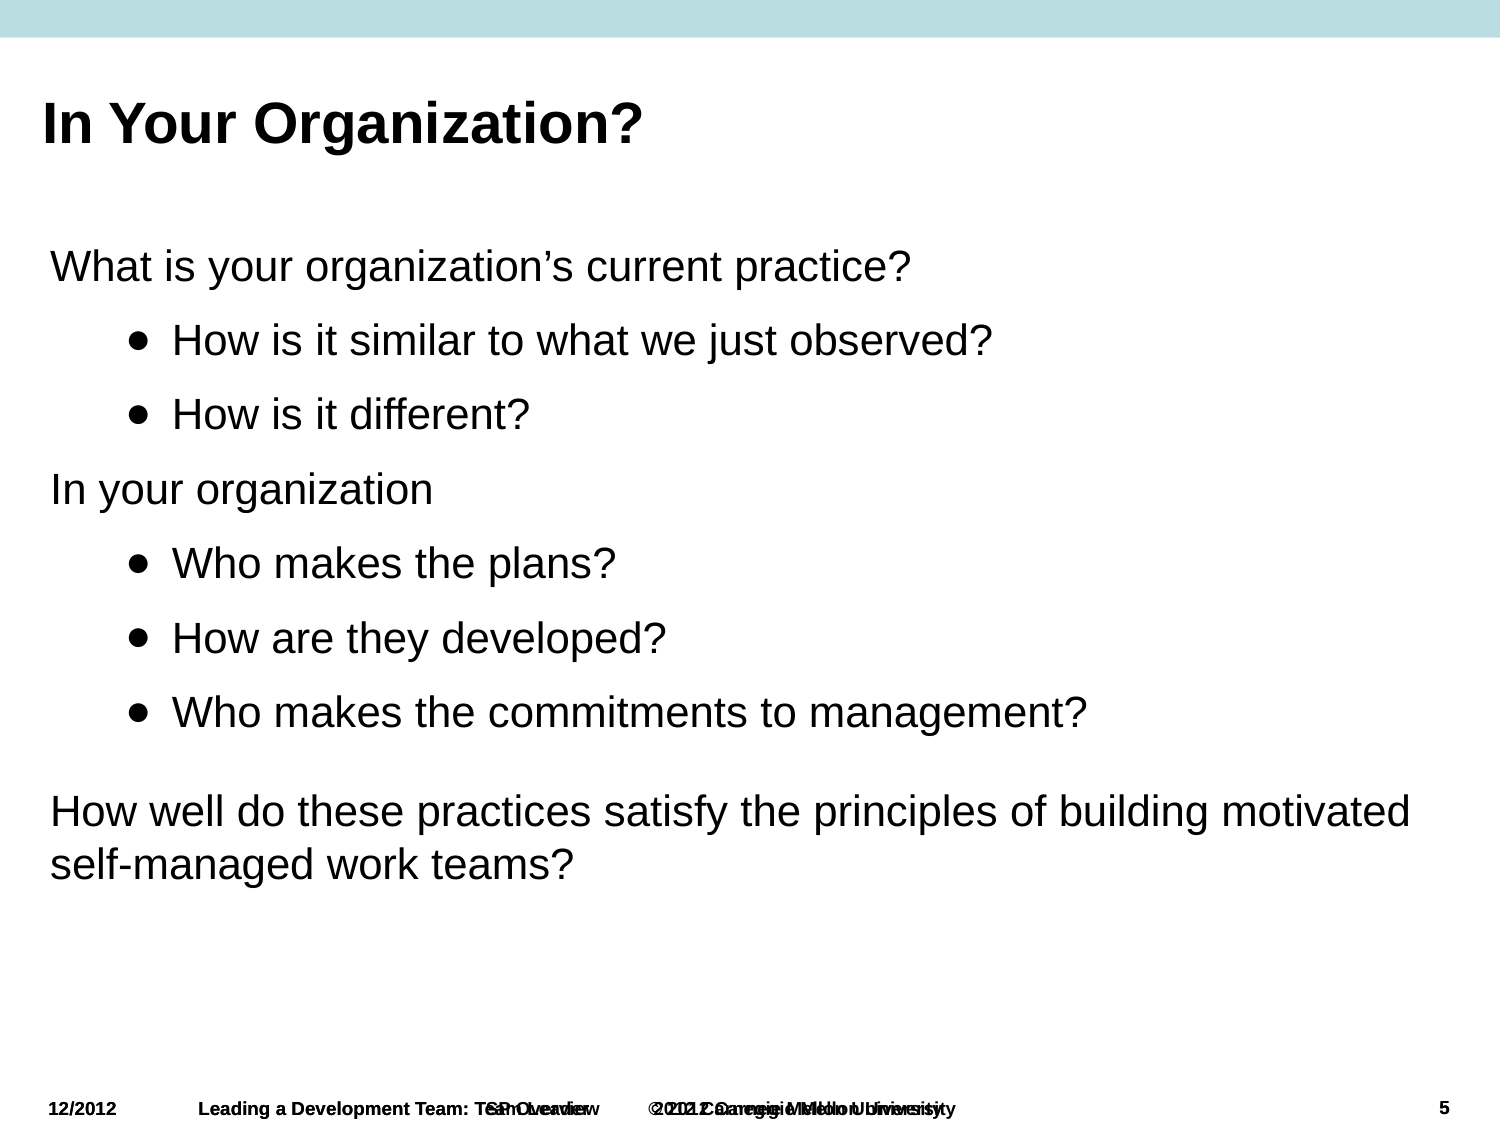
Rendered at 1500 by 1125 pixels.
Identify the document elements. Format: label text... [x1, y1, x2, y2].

title In Your Organization? [42, 99, 1438, 156]
list What is your organization’s current practice? How is it similar to what we just observed? How is it different? In your organization Who makes the plans? How are they developed? Who makes the commitments to management? How well do these practices satisfy the principles of building motivated self-managed work teams? [50, 237, 1437, 1000]
